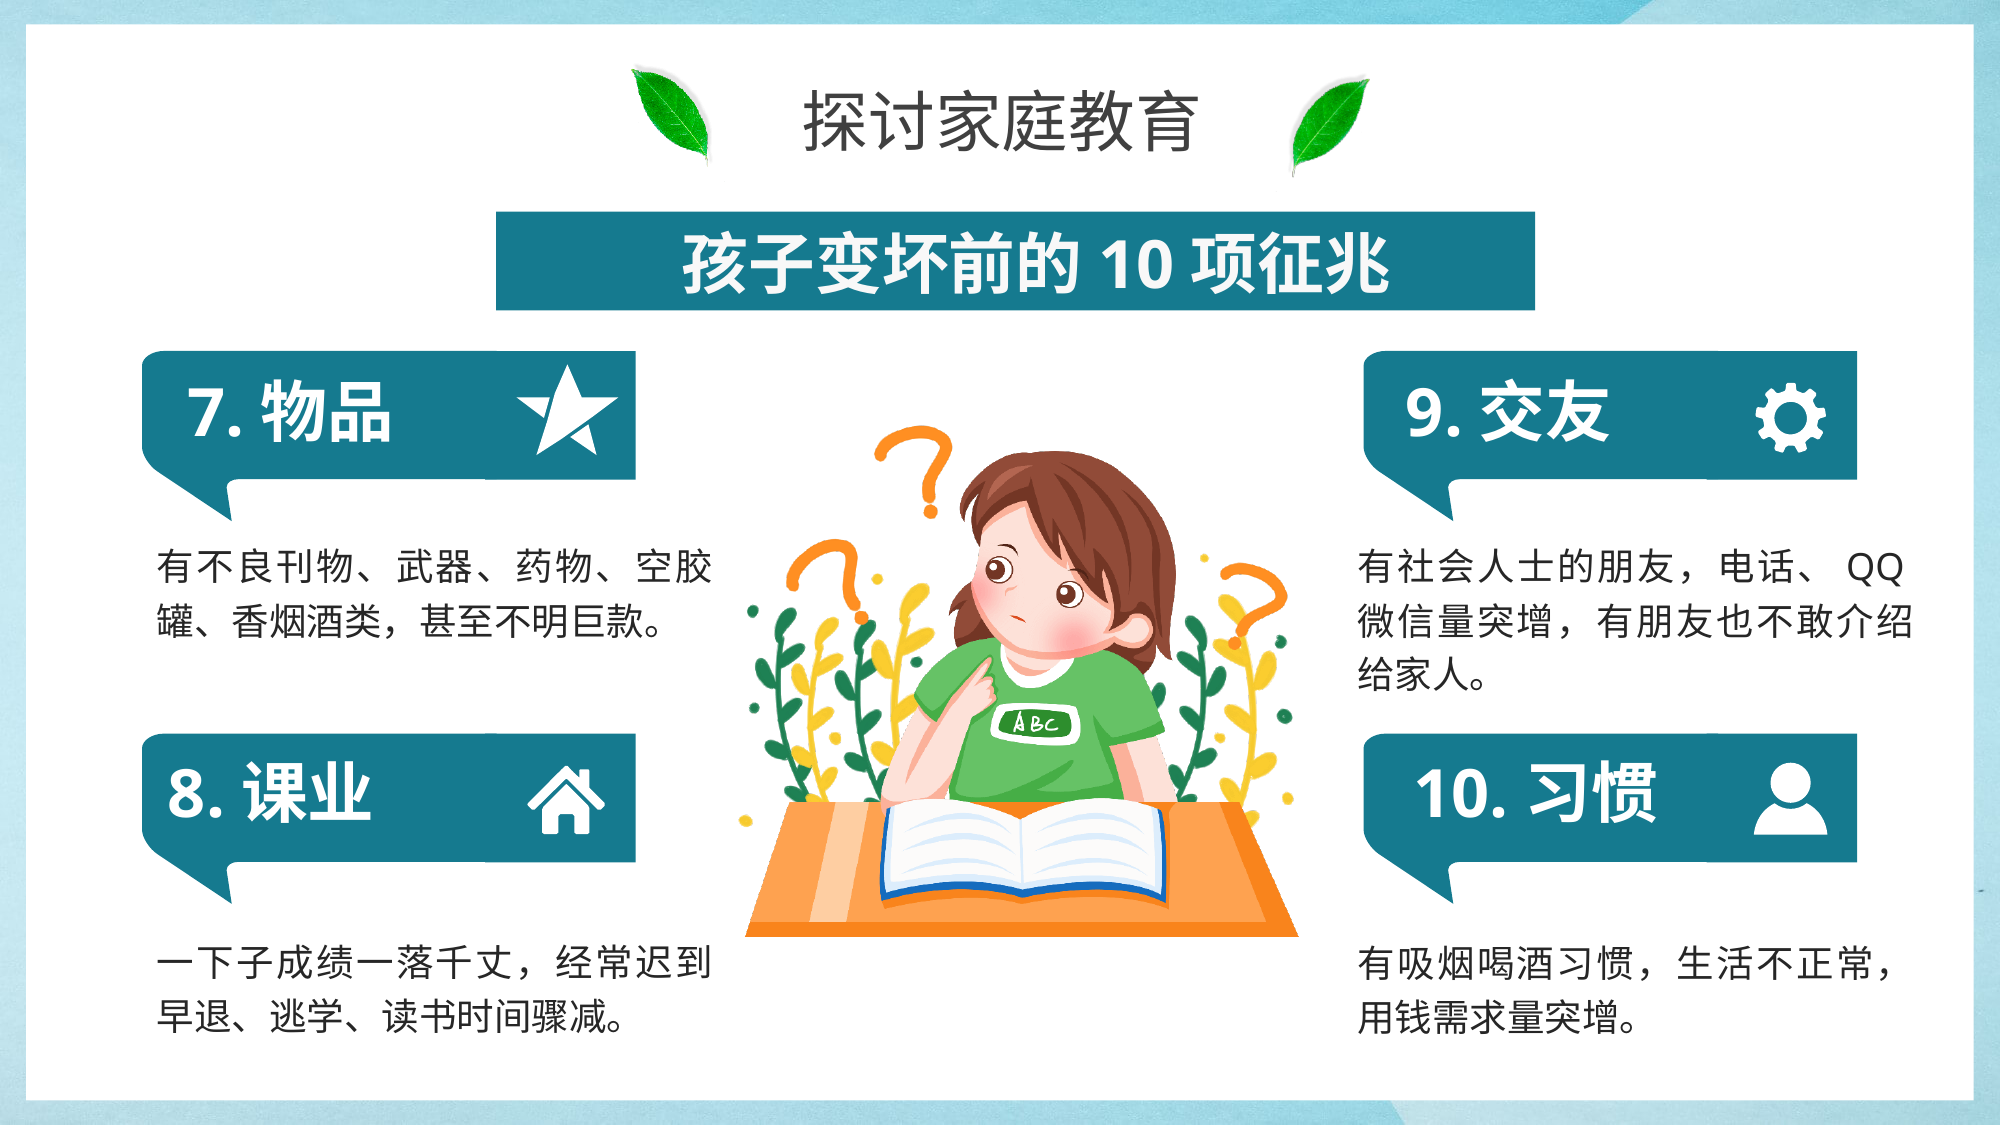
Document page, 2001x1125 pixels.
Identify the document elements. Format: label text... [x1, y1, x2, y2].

text_box 一下子成绩一落千丈，经常迟到早退、逃学、读书时间骤减。 [141, 923, 728, 1046]
text_box 有社会人士的朋友，电话、QQ微信量突增，有朋友也不敢介绍给家人。 [1342, 527, 1929, 704]
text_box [496, 211, 1536, 311]
text_box 有不良刊物、武器、药物、空胶罐、香烟酒类，甚至不明巨款。 [141, 527, 707, 650]
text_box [1363, 350, 1858, 522]
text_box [141, 350, 636, 522]
text_box 有吸烟喝酒习惯，生活不正常，用钱需求量突增。 [1342, 923, 1929, 1047]
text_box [141, 733, 636, 904]
picture [0, 0, 2000, 1125]
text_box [1363, 733, 1858, 904]
